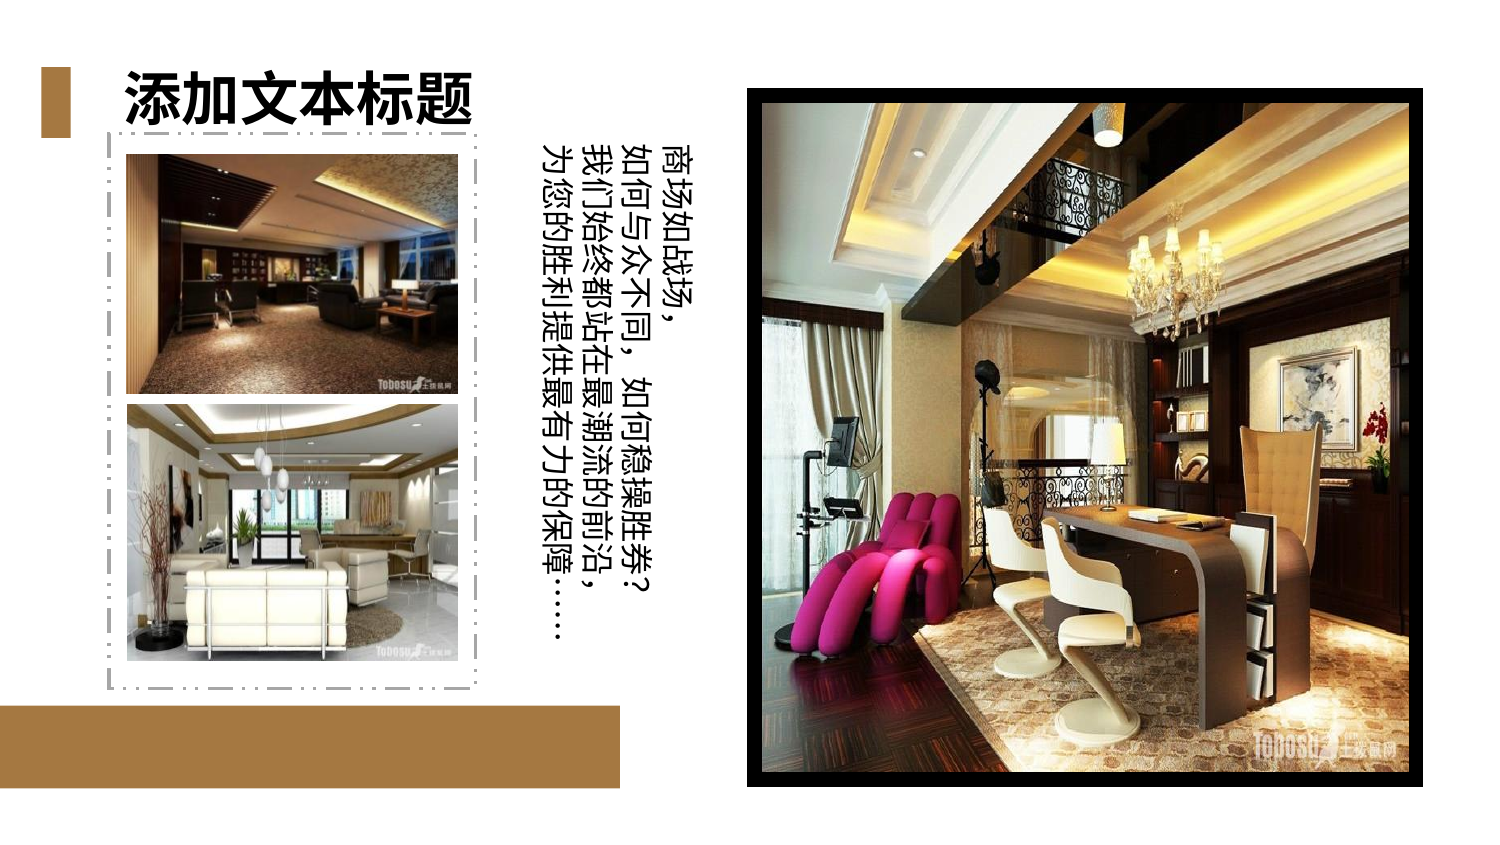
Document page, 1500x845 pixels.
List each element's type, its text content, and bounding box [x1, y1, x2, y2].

picture [127, 404, 458, 661]
text_box [0, 705, 621, 789]
picture [761, 102, 1409, 773]
text_box 添加文本标题 [108, 54, 633, 140]
text_box [108, 132, 476, 689]
picture [126, 154, 458, 394]
text_box 商场如战场， 如何与众不同，如何稳操胜券？ 我们始终都站在最潮流的前沿， 为您的胜利提供最有力的保障…… [513, 129, 706, 746]
